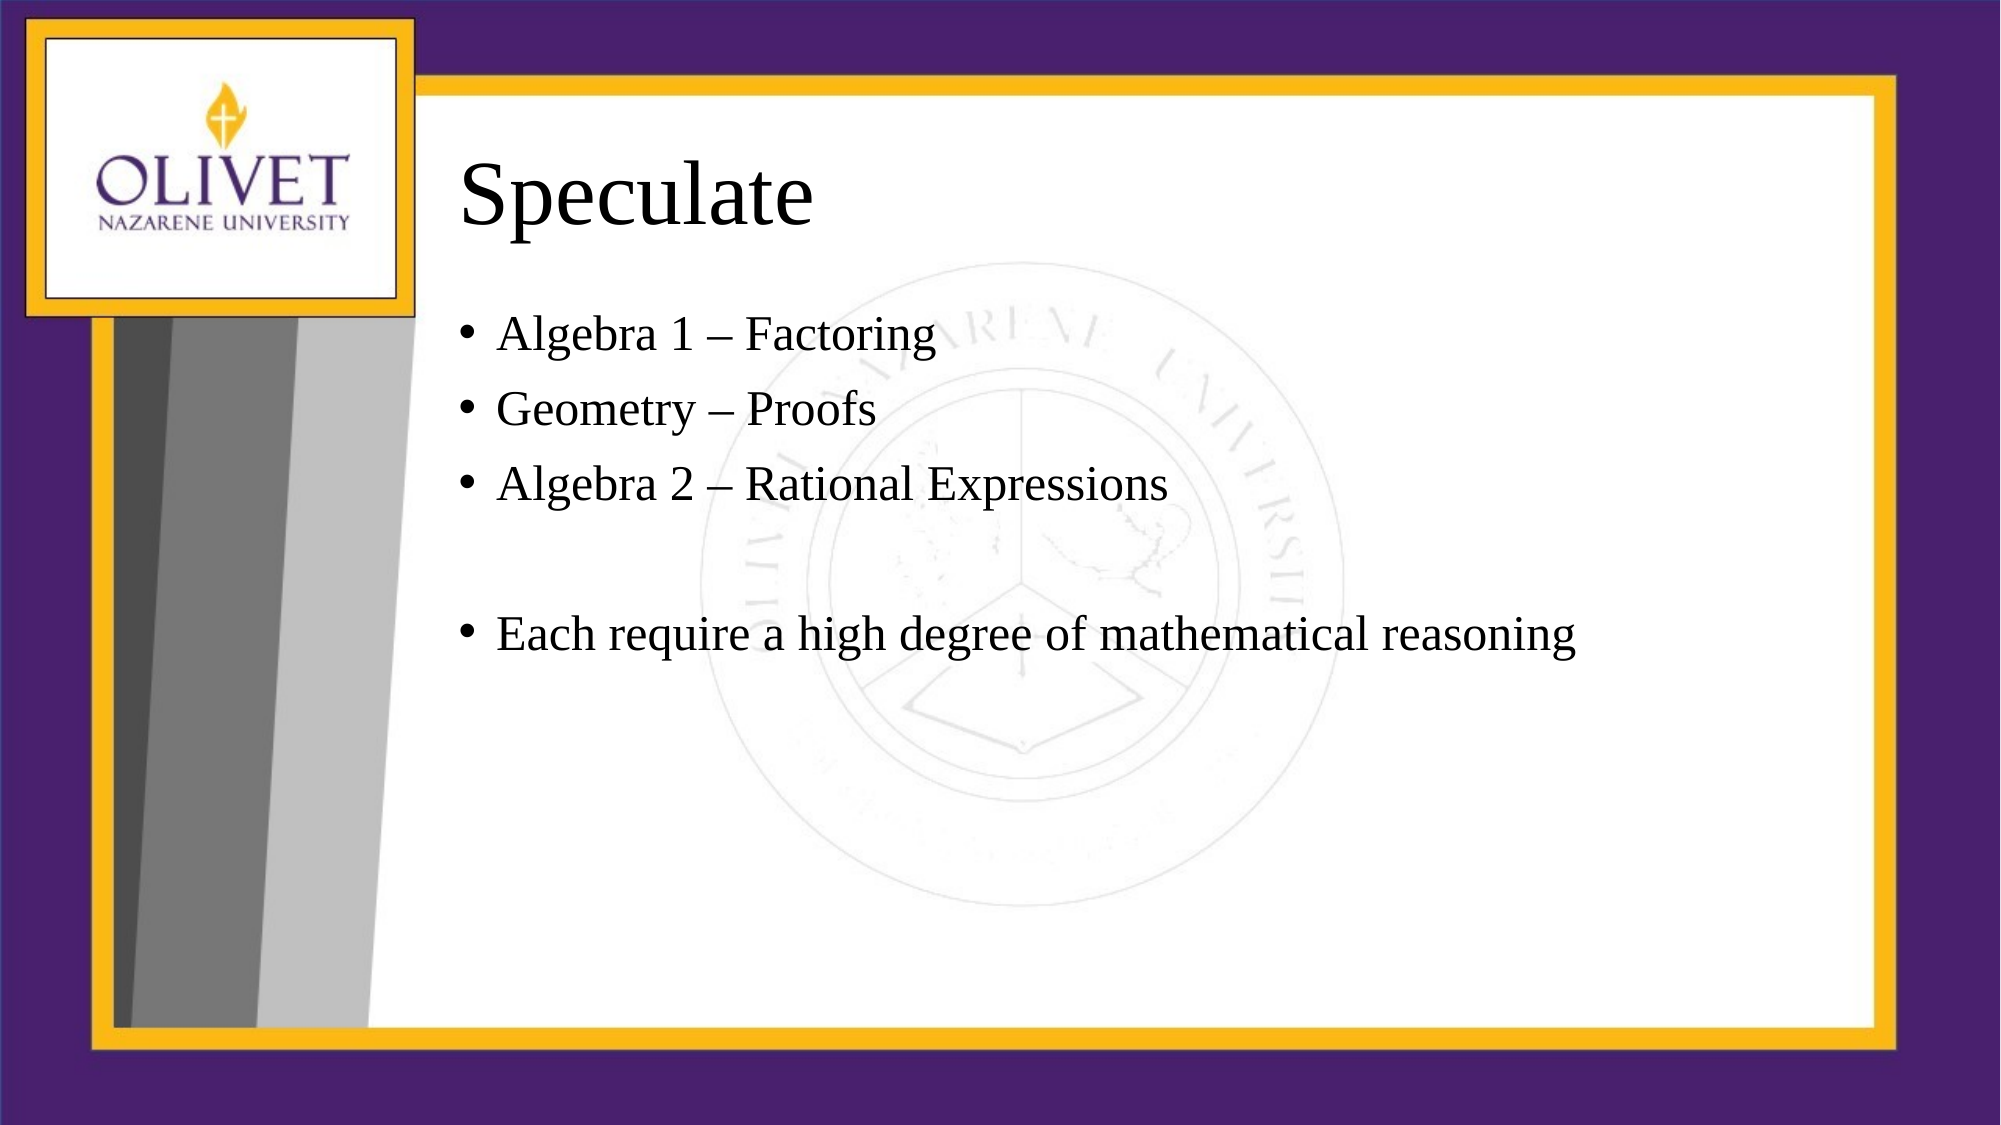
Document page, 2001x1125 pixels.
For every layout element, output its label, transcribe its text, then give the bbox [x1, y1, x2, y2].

title Speculate [443, 111, 1838, 278]
picture [0, 0, 2001, 1125]
list Algebra 1 – Factoring Geometry – Proofs Algebra 2 – Rational Expressions Each require a high degree of mathematical reasoning [443, 299, 1863, 1014]
